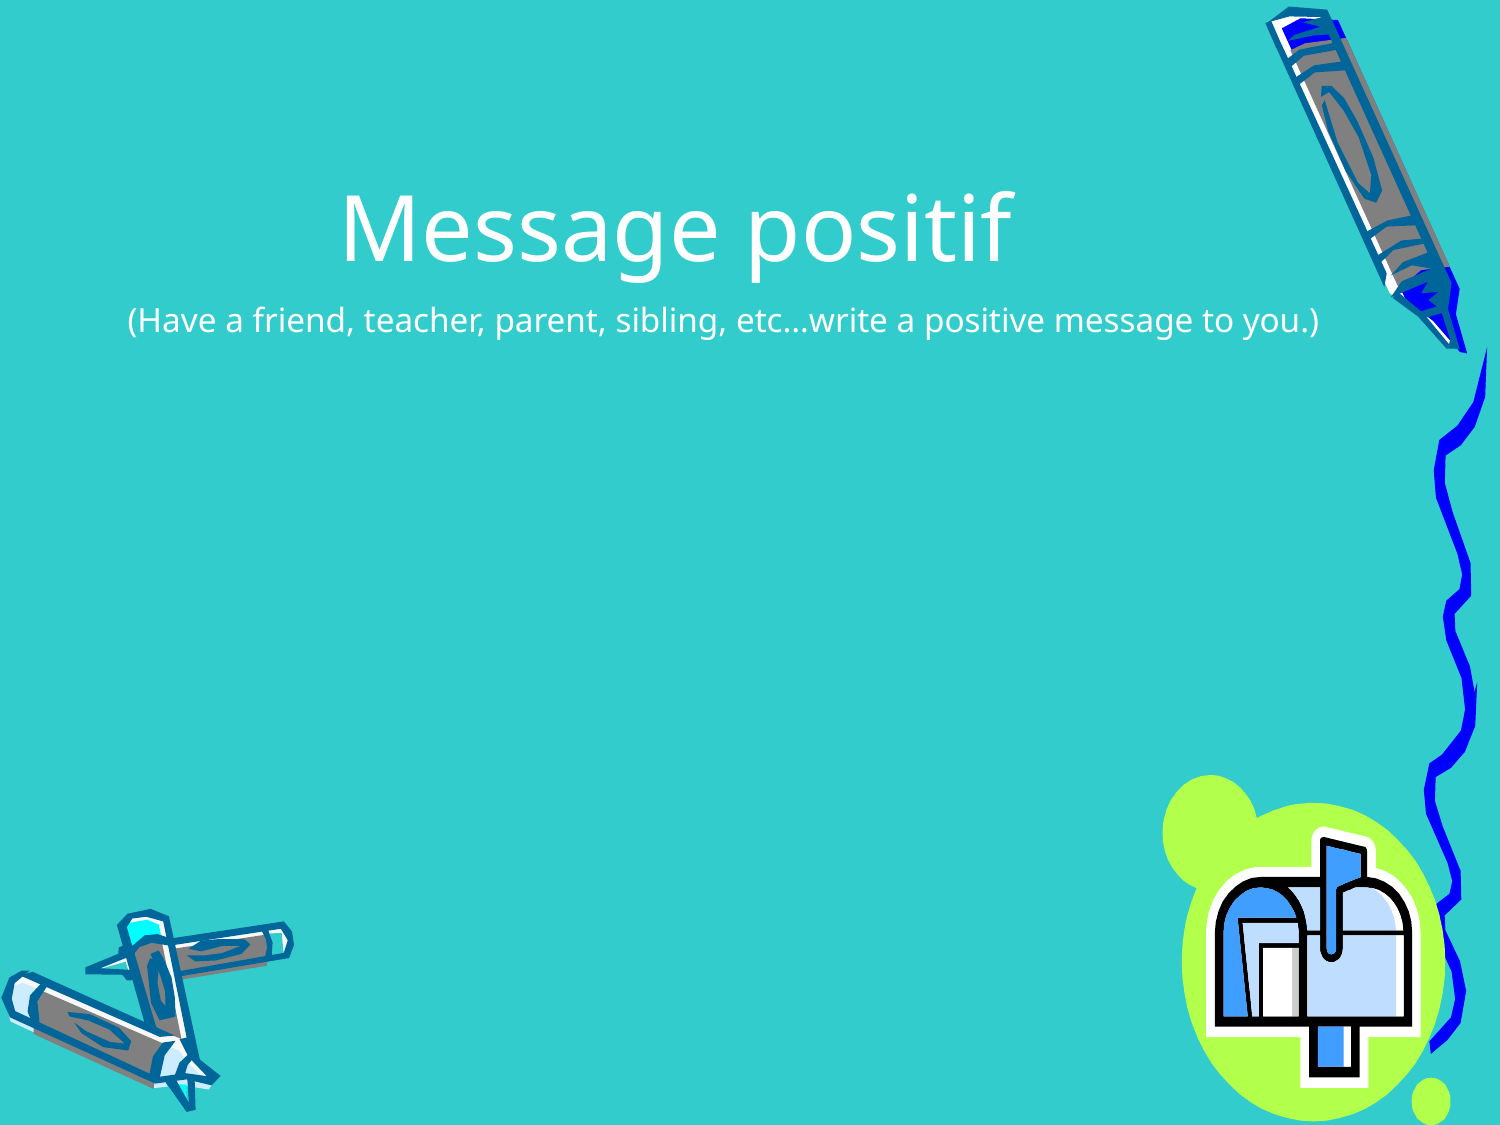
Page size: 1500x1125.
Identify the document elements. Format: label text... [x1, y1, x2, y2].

picture [1162, 774, 1451, 1125]
list (Have a friend, teacher, parent, sibling, etc…write a positive message to you.) [112, 299, 1376, 901]
title Message positif [112, 24, 1240, 288]
